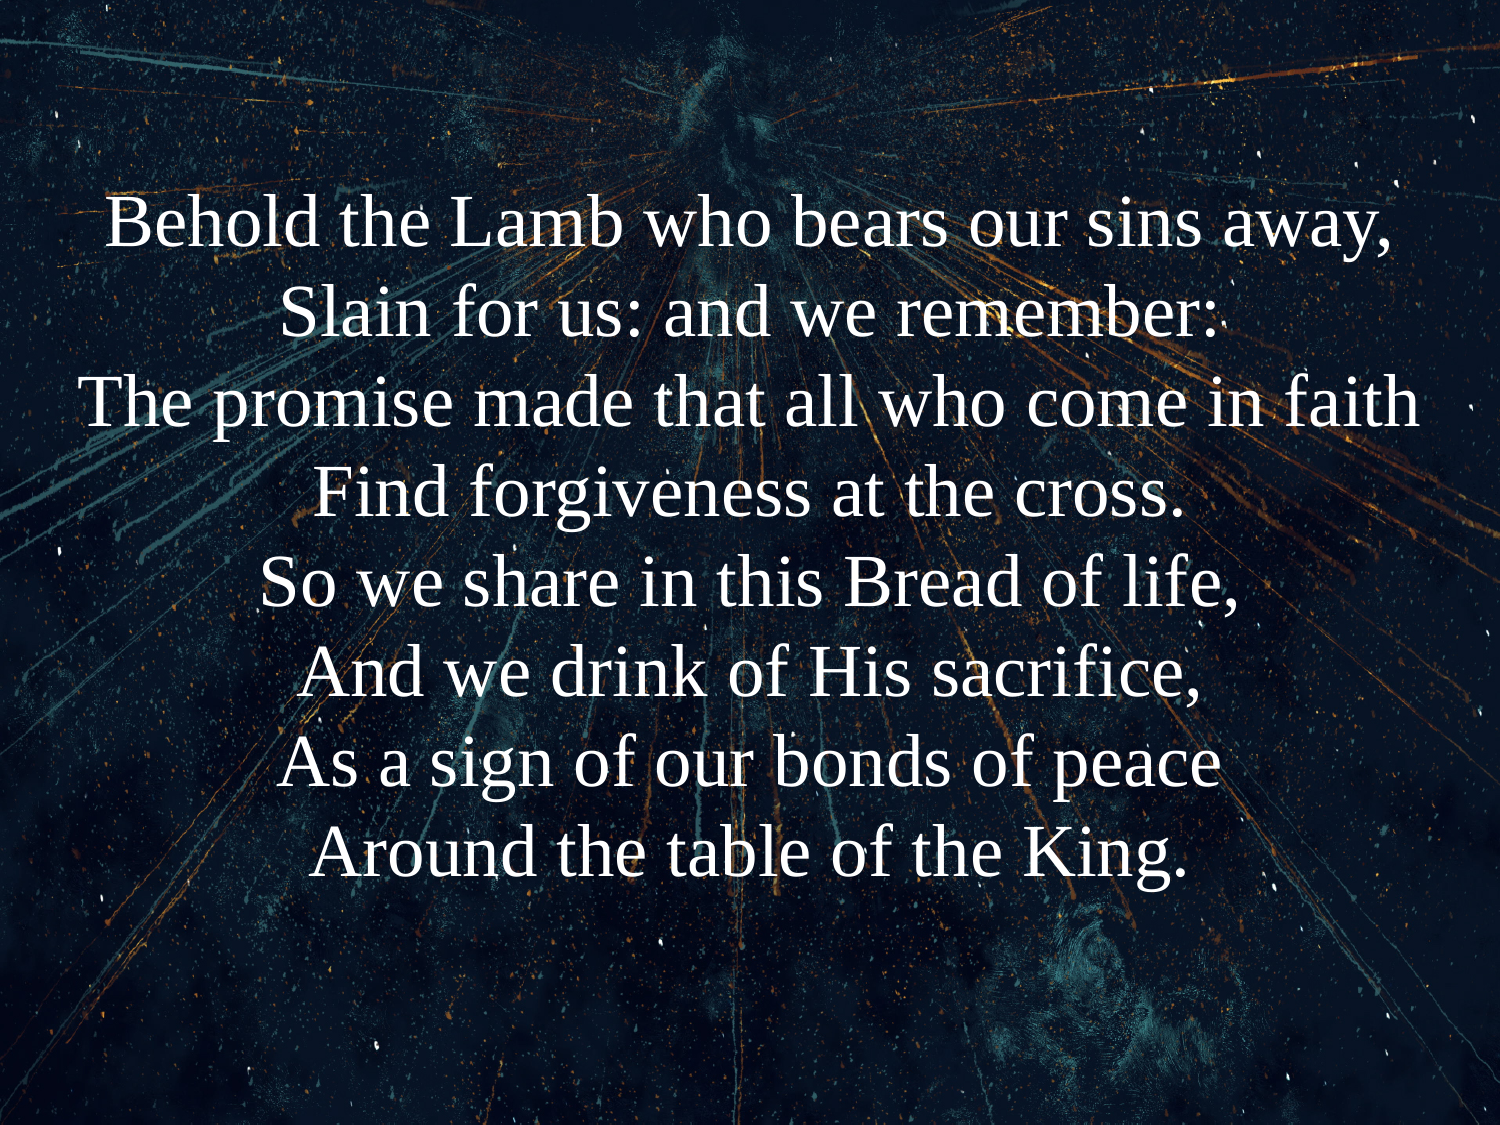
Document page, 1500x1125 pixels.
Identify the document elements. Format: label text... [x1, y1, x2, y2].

title Behold the Lamb who bears our sins away, Slain for us: and we remember: The promise made that all who come in faith Find forgiveness at the cross. So we share in this Bread of life, And we drink of His sacrifice, As a sign of our bonds of peace Around the table of the King. [50, 437, 1450, 625]
picture [0, 0, 1500, 1125]
